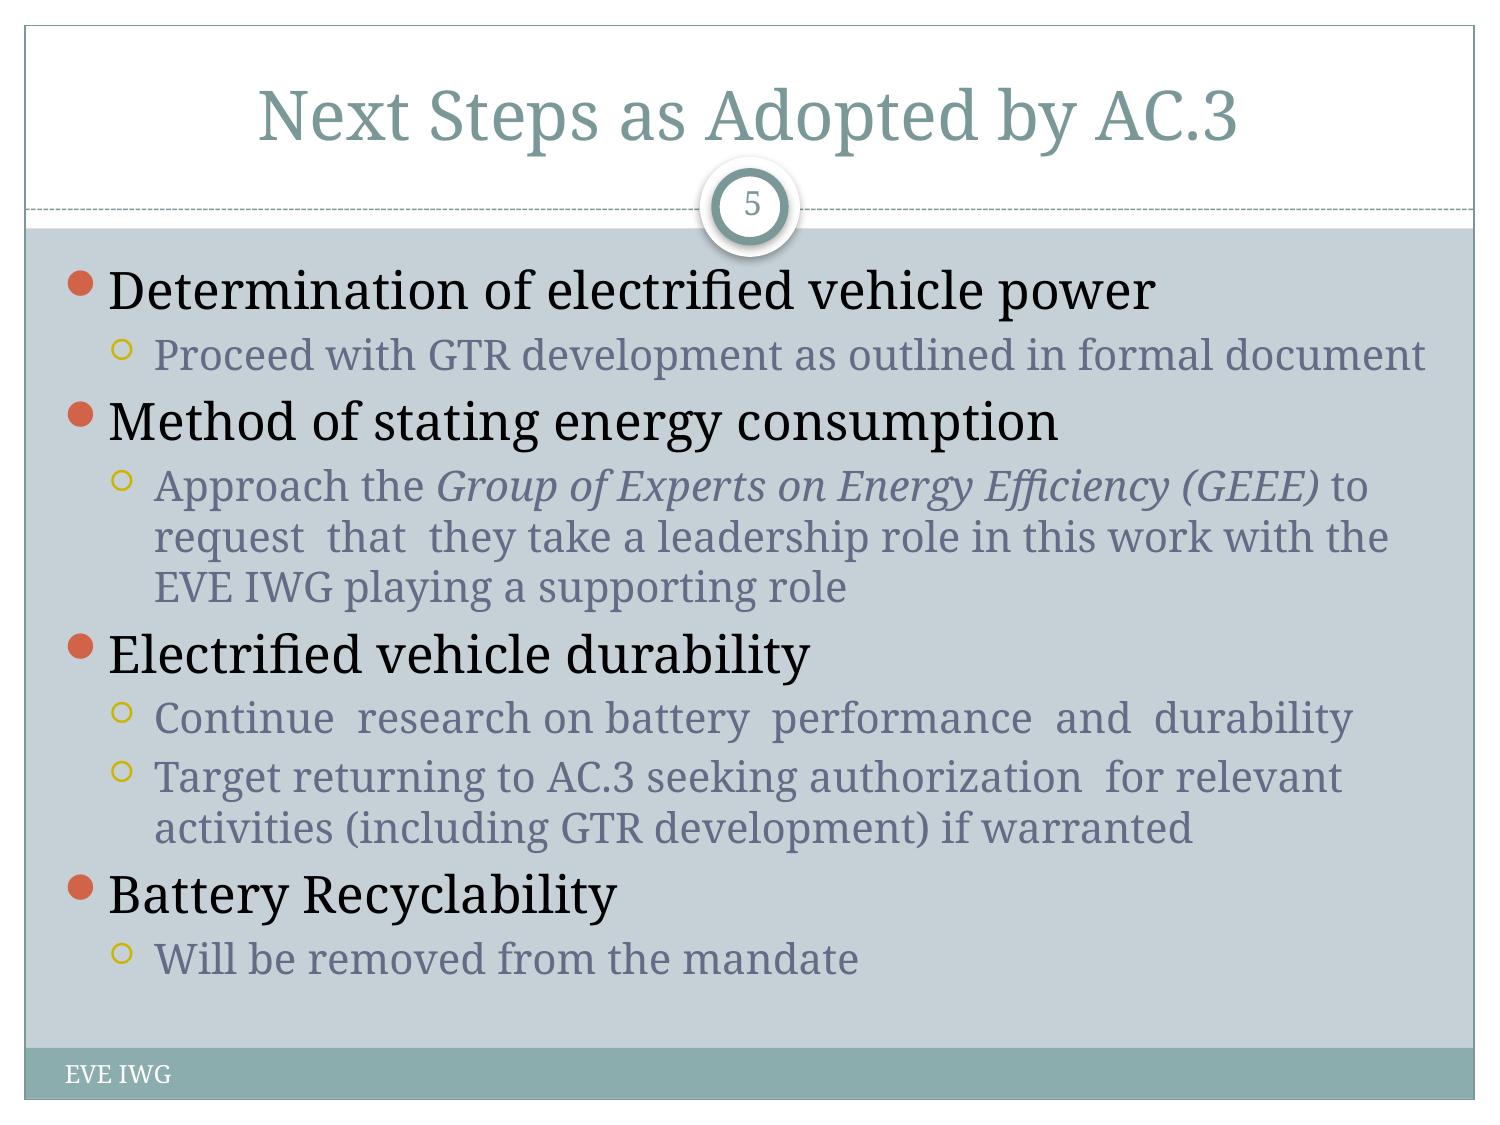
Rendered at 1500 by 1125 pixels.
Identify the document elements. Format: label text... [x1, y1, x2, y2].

list Determination of electrified vehicle power Proceed with GTR development as outlined in formal document Method of stating energy consumption Approach the Group of Experts on Energy Efficiency (GEEE) to request that they take a leadership role in this work with the EVE IWG playing a supporting role Electrified vehicle durability Continue research on battery performance and durability Target returning to AC.3 seeking authorization for relevant activities (including GTR development) if warranted Battery Recyclability Will be removed from the mandate [49, 250, 1445, 1001]
slide_number 5 [715, 168, 791, 241]
footer EVE IWG [50, 1051, 638, 1112]
title Next Steps as Adopted by AC.3 [49, 37, 1450, 162]
